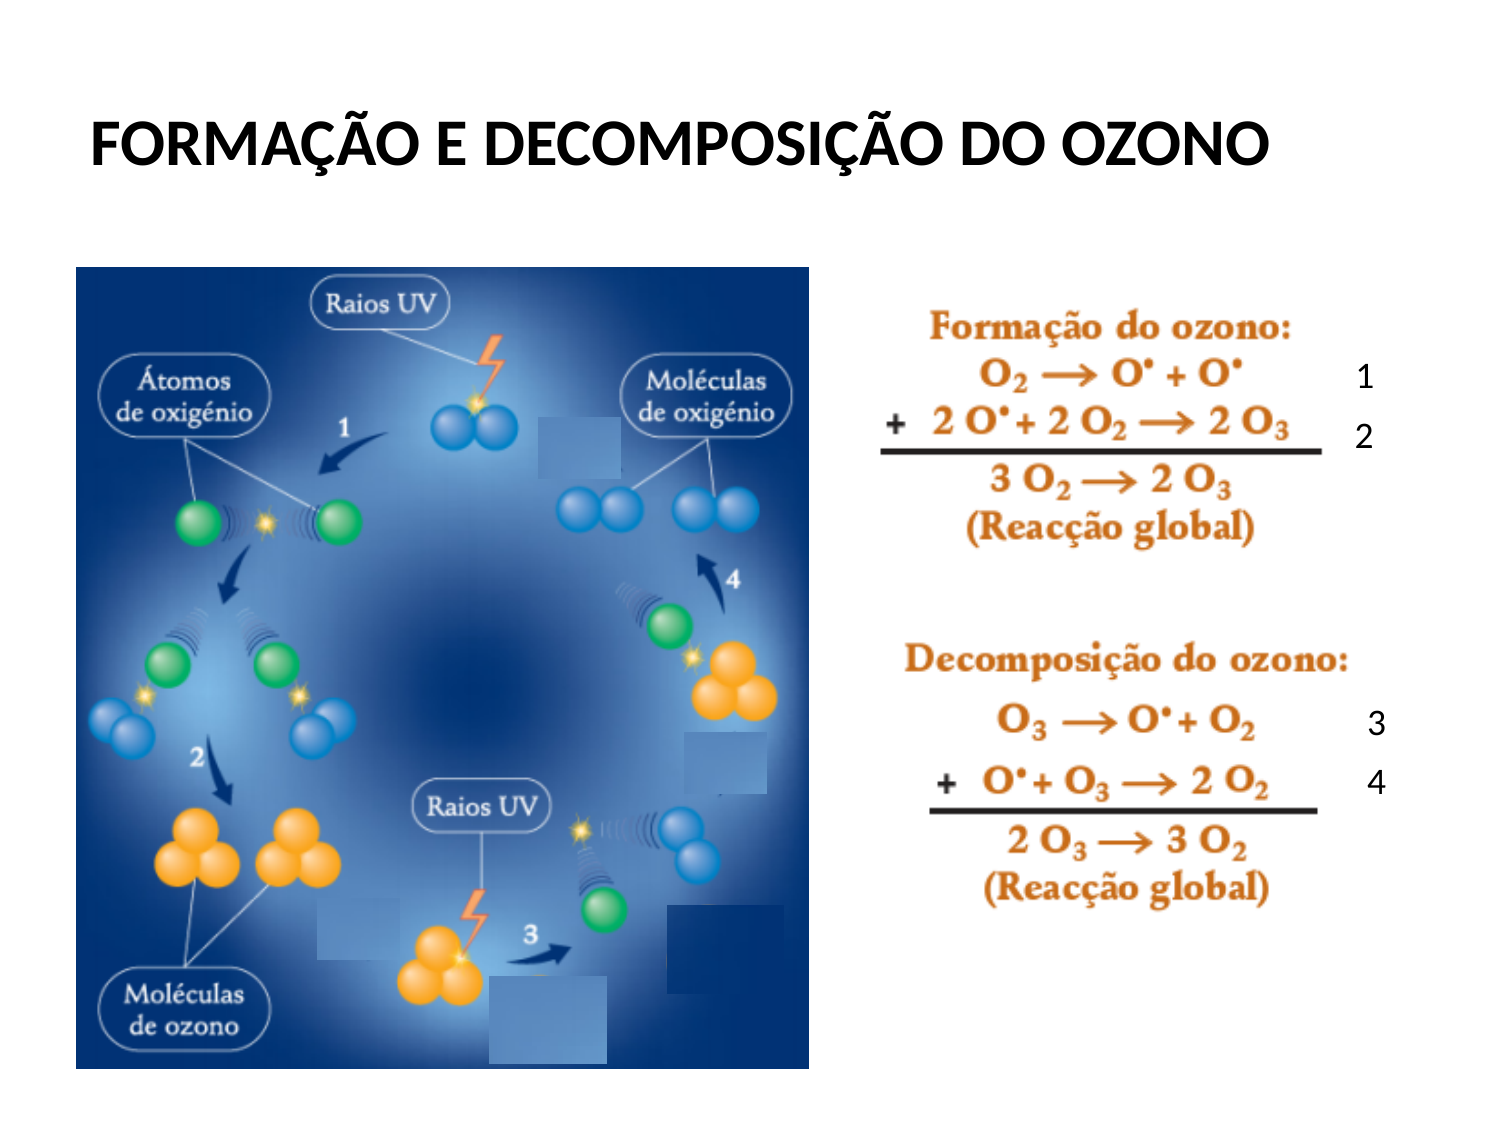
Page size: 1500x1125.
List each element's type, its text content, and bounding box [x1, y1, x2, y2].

title FORMAÇÃO E DECOMPOSIÇÃO DO OZONO [75, 45, 1425, 233]
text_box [879, 624, 1365, 941]
picture [844, 290, 1345, 578]
text_box 4 [1368, 749, 1412, 810]
text_box 2 [1351, 403, 1399, 464]
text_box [76, 266, 810, 1069]
text_box 1 [1351, 344, 1400, 404]
text_box 3 [1368, 690, 1412, 749]
